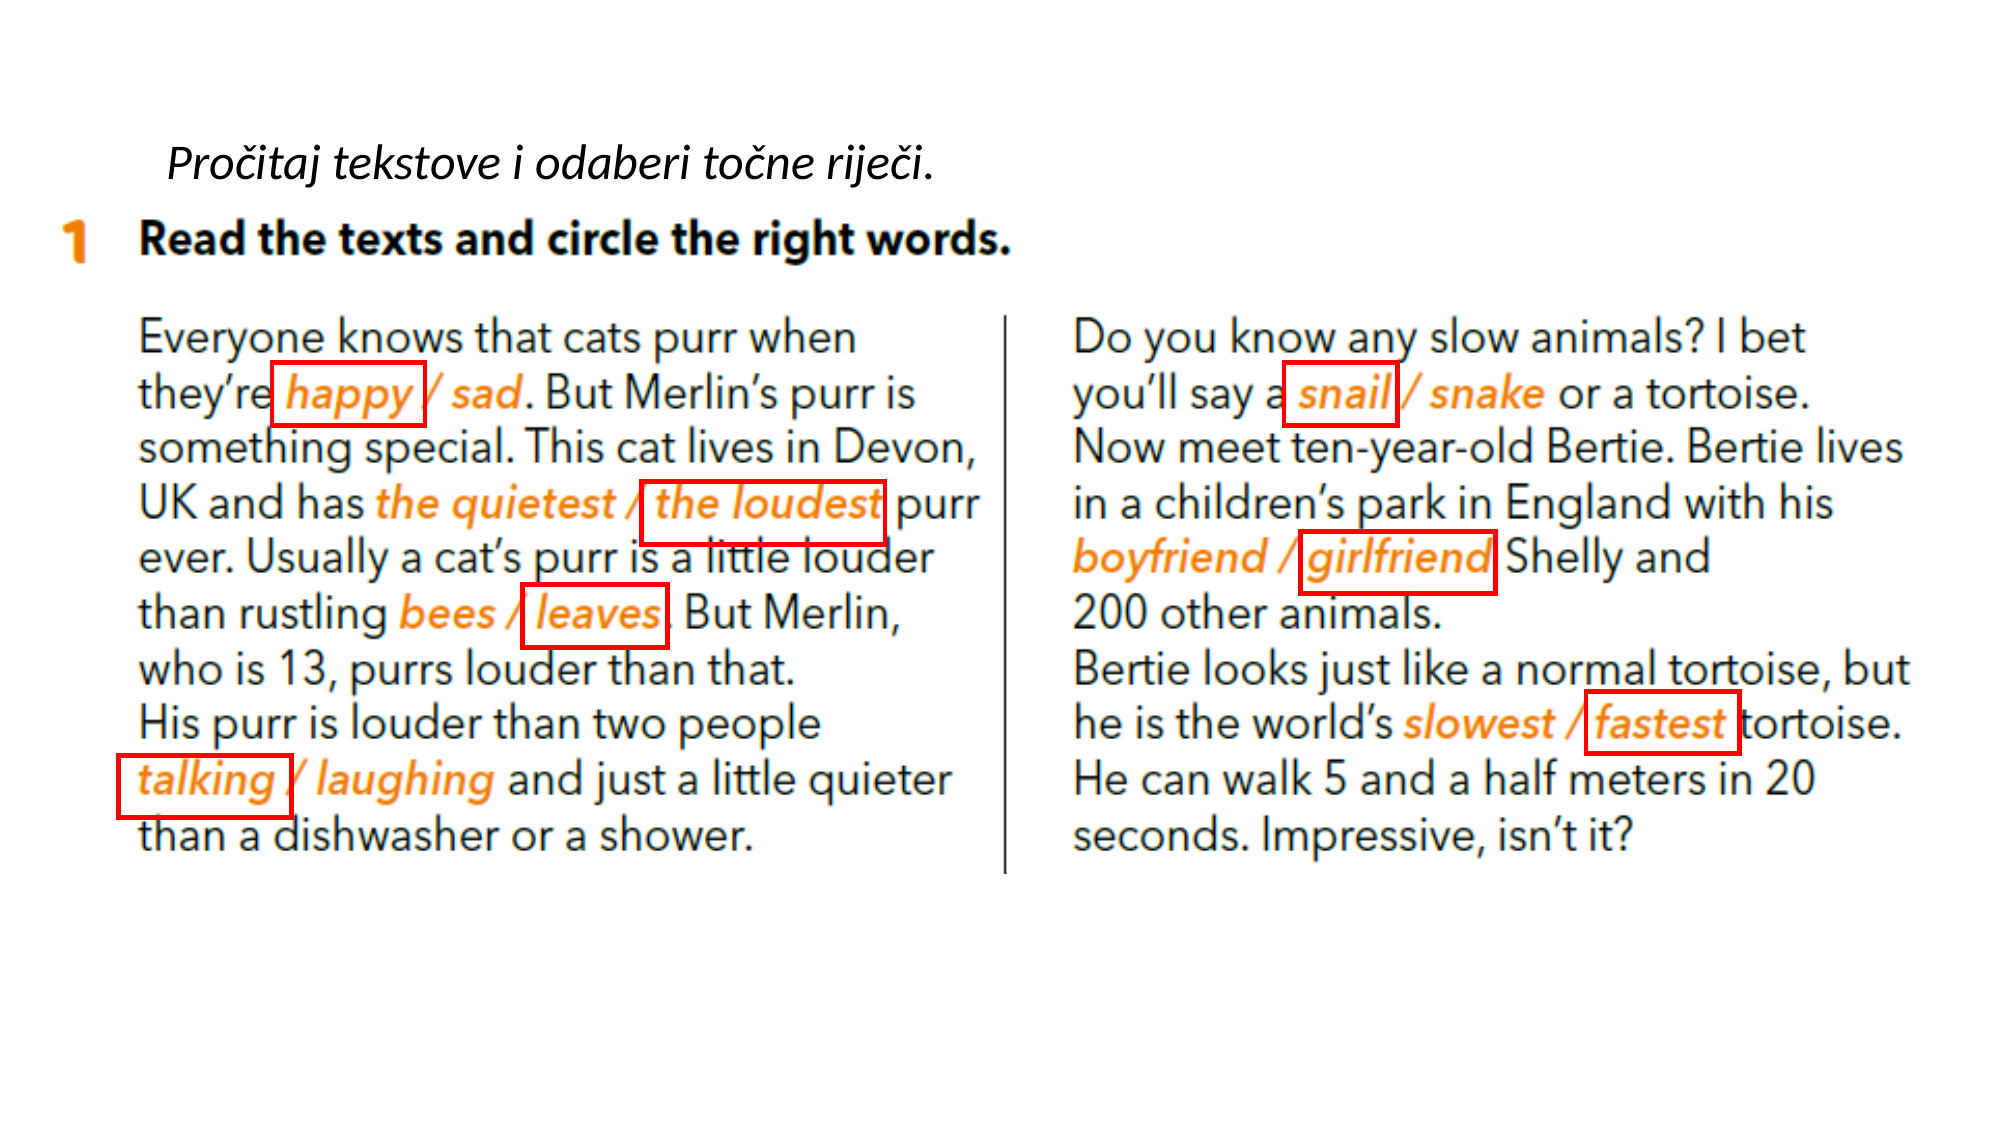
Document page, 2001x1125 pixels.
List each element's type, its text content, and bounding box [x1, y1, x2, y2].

picture [31, 214, 1942, 874]
text_box Pročitaj tekstove i odaberi točne riječi. [151, 121, 1762, 197]
